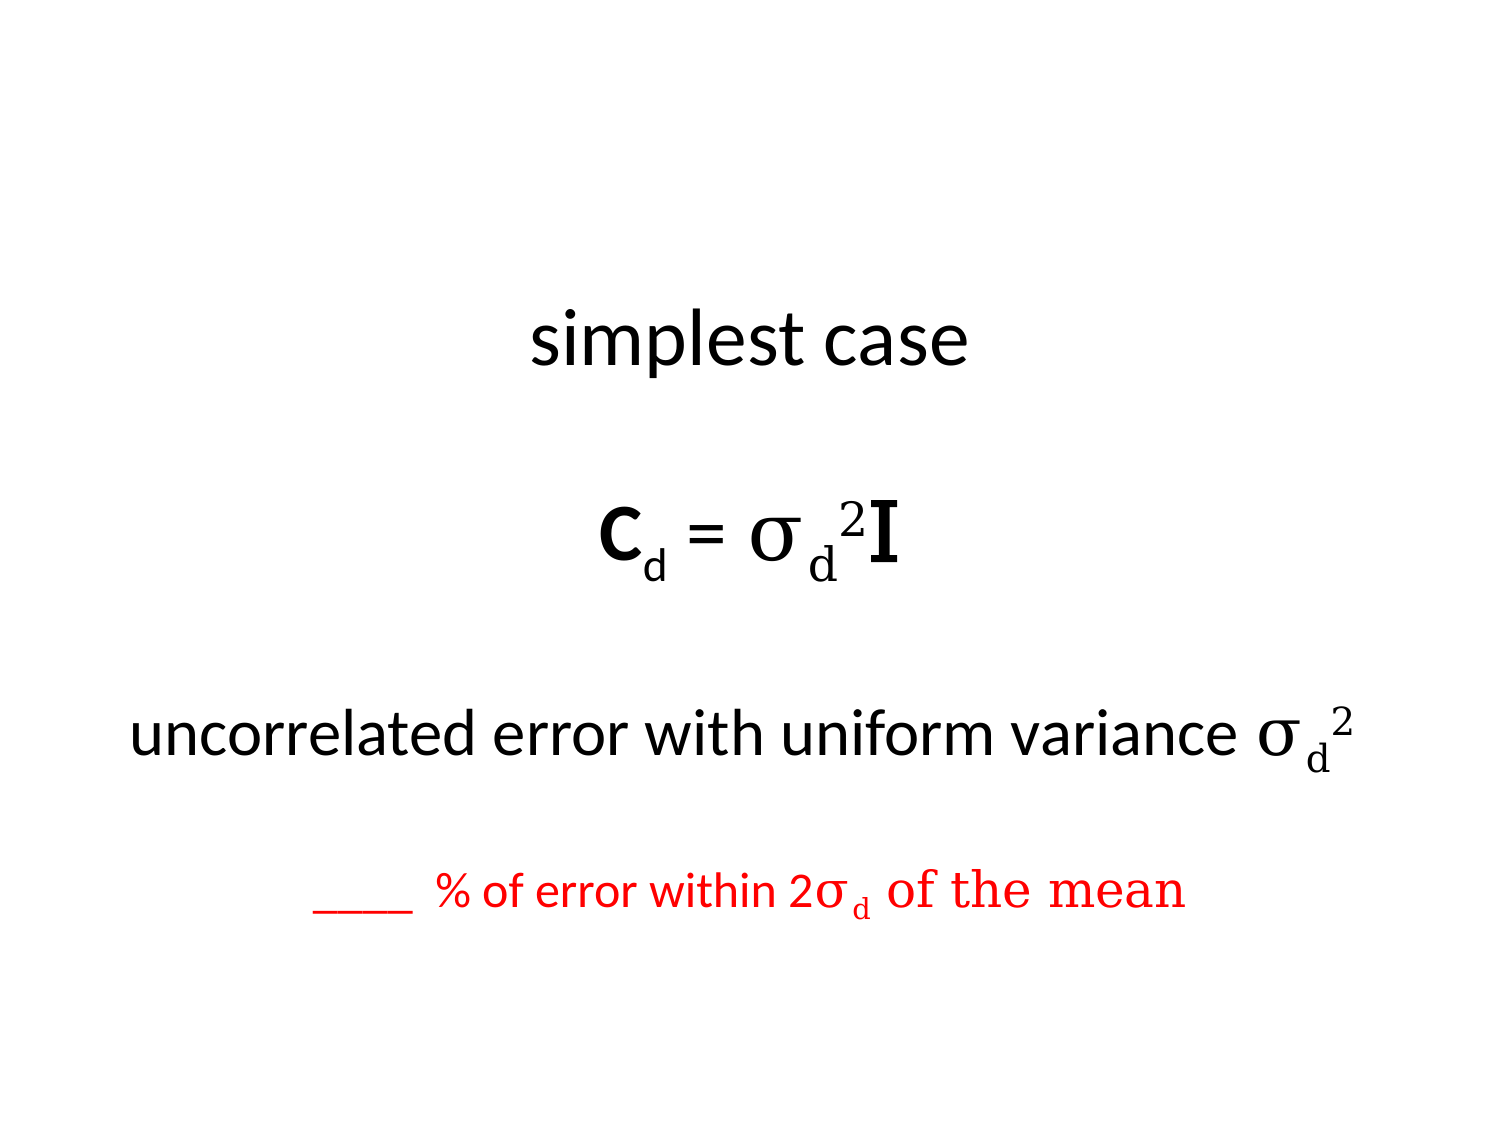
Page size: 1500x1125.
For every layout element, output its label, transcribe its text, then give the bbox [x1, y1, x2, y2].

text_box ____ % of error within 2σd of the mean [237, 849, 1263, 933]
title simplest case Cd = σd2I uncorrelated error with uniform variance σd2 [0, 275, 1500, 788]
